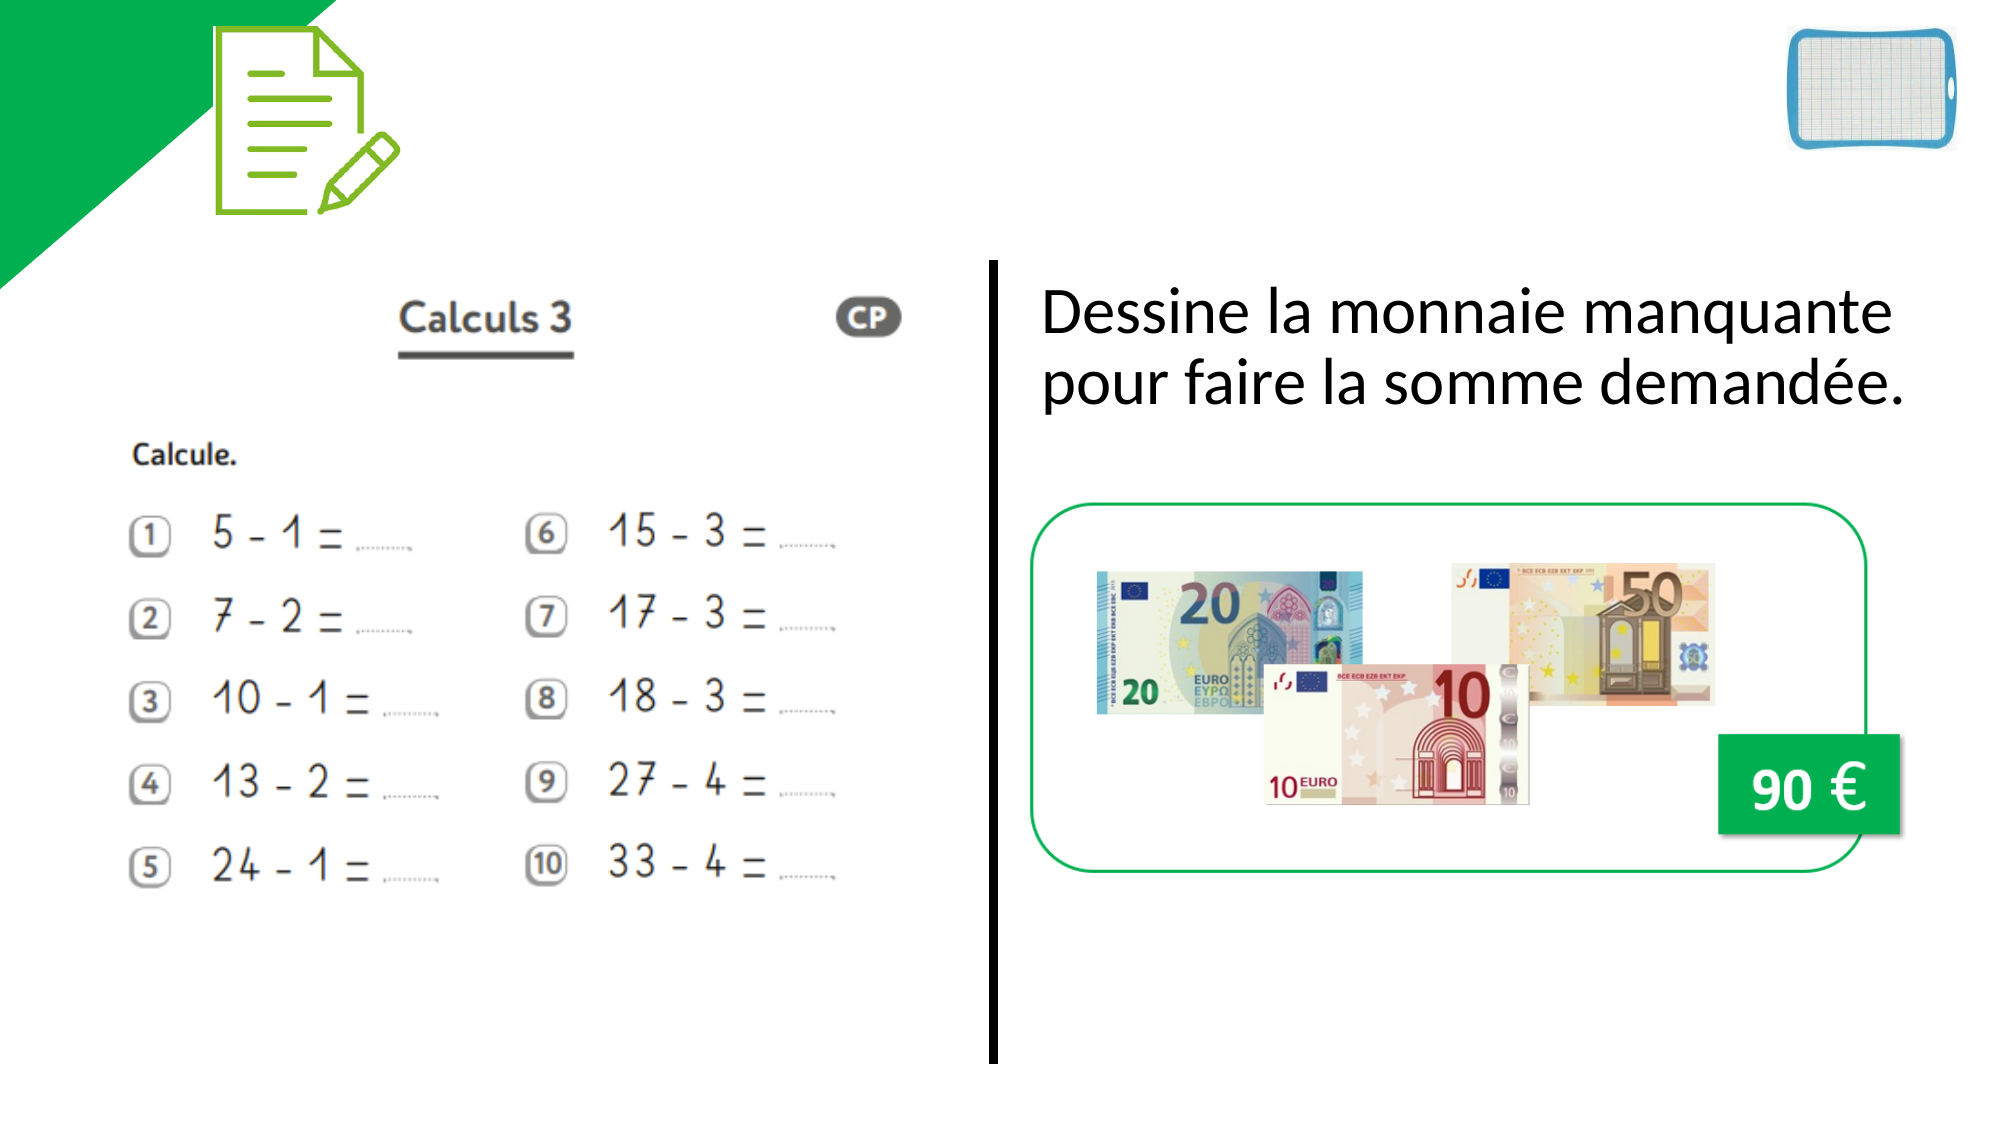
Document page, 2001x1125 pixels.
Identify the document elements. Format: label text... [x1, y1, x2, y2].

picture [213, 26, 402, 215]
text_box Dessine la monnaie manquante pour faire la somme demandée. [1026, 268, 1941, 425]
picture [1786, 26, 1957, 151]
picture [1026, 489, 1906, 875]
picture [64, 289, 911, 907]
text_box [0, 0, 337, 290]
